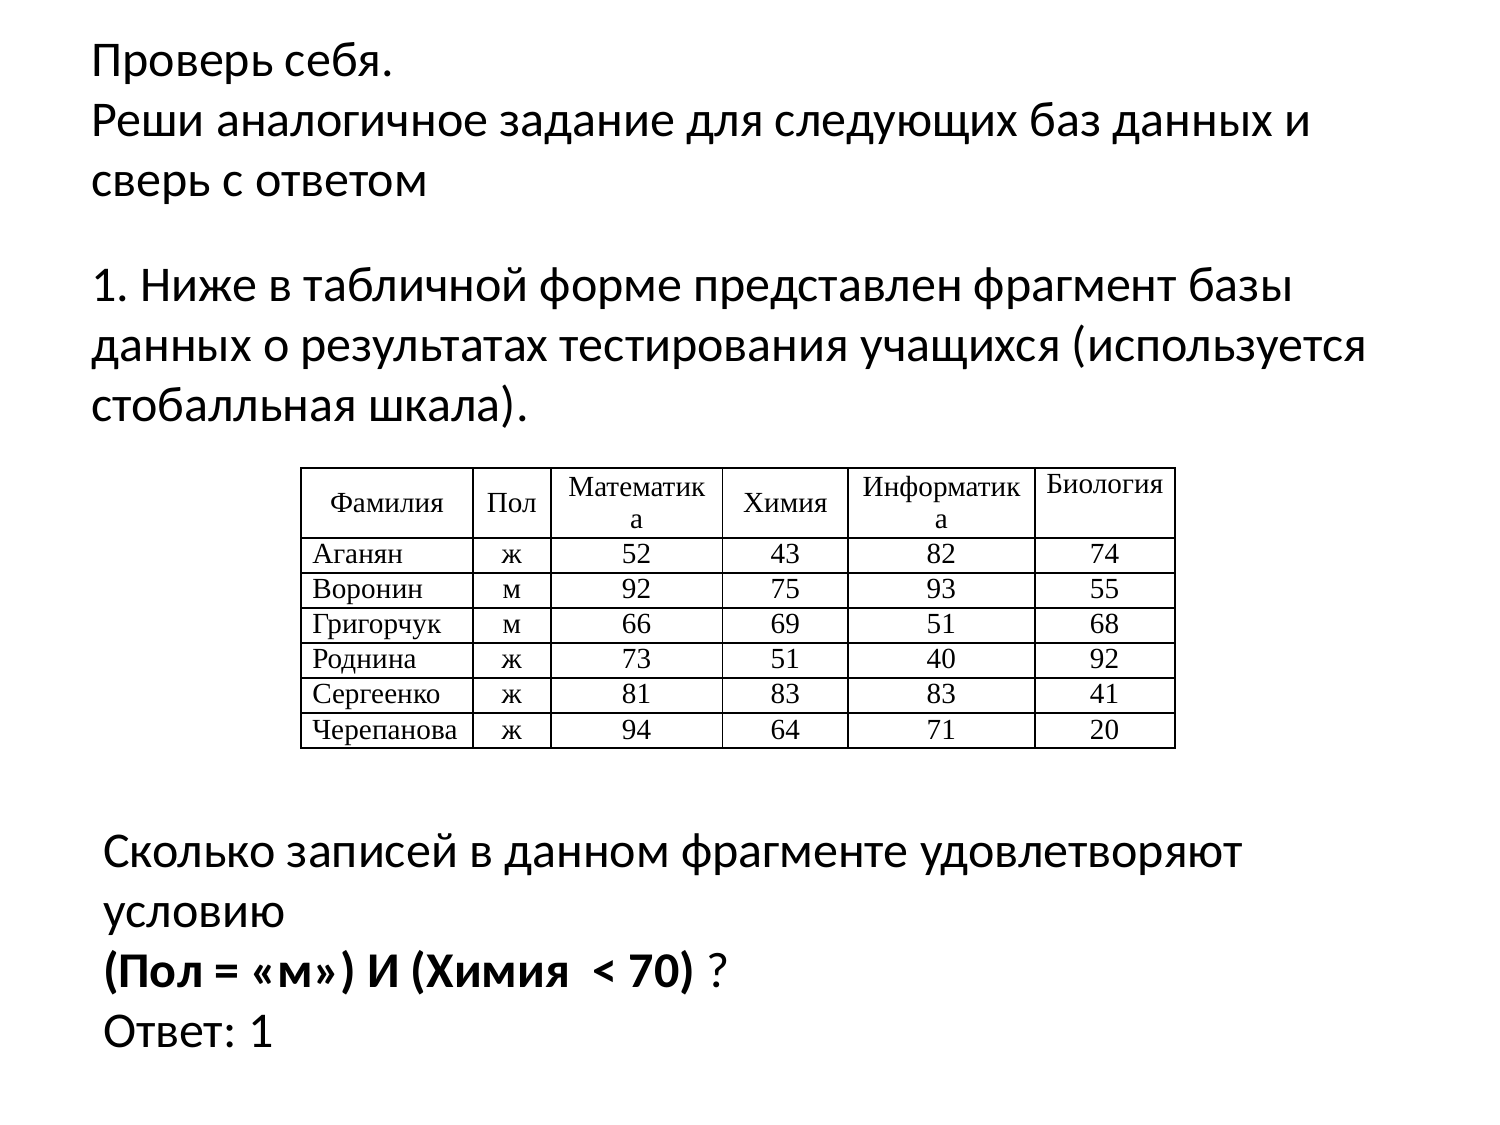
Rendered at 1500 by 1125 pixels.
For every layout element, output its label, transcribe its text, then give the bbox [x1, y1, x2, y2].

table_cell 71 [849, 714, 1034, 747]
table_cell Роднина [302, 644, 472, 677]
table_cell Черепанова [302, 714, 472, 747]
table_header Пол [474, 469, 550, 537]
table_header Математика [552, 469, 722, 537]
table_cell 73 [552, 644, 722, 677]
table_cell 81 [552, 679, 722, 712]
table_cell 43 [723, 539, 847, 572]
table_cell ж [474, 714, 550, 747]
table_header Фамилия [302, 469, 472, 537]
table_cell 20 [1036, 714, 1174, 747]
table_cell ж [474, 679, 550, 712]
table_cell 69 [723, 609, 847, 642]
table_cell м [474, 574, 550, 607]
table_cell Григорчук [302, 609, 472, 642]
table_cell 75 [723, 574, 847, 607]
table_cell Воронин [302, 574, 472, 607]
table_cell 66 [552, 609, 722, 642]
table_cell 51 [849, 609, 1034, 642]
table_cell Аганян [302, 539, 472, 572]
text_box Проверь себя. Реши аналогичное задание для следующих баз данных и сверь с ответом 1. Ниже в табличной форме представлен фрагмент базы данных о результатах тестирования учащихся (используется стобалльная шкала). [76, 19, 1436, 439]
table_cell 83 [849, 679, 1034, 712]
table_cell 82 [849, 539, 1034, 572]
table_cell м [474, 609, 550, 642]
table_cell 93 [849, 574, 1034, 607]
table_cell 74 [1036, 539, 1174, 572]
table_header Информатика [849, 469, 1034, 537]
table_cell 92 [1036, 644, 1174, 677]
table_cell 92 [552, 574, 722, 607]
table_cell 68 [1036, 609, 1174, 642]
table_cell Сергеенко [302, 679, 472, 712]
table_cell 55 [1036, 574, 1174, 607]
table_cell 40 [849, 644, 1034, 677]
table_cell 52 [552, 539, 722, 572]
table_header Химия [723, 469, 847, 537]
table_cell ж [474, 539, 550, 572]
table_cell 94 [552, 714, 722, 747]
table_cell 51 [723, 644, 847, 677]
table_header Биология [1036, 469, 1174, 537]
text_box Сколько записей в данном фрагменте удовлетворяют условию (Пол = «м») И (Химия < 70) ? Ответ: 1 [88, 810, 1341, 1066]
table_cell 83 [723, 679, 847, 712]
table_cell 64 [723, 714, 847, 747]
table_cell ж [474, 644, 550, 677]
table_cell 41 [1036, 679, 1174, 712]
